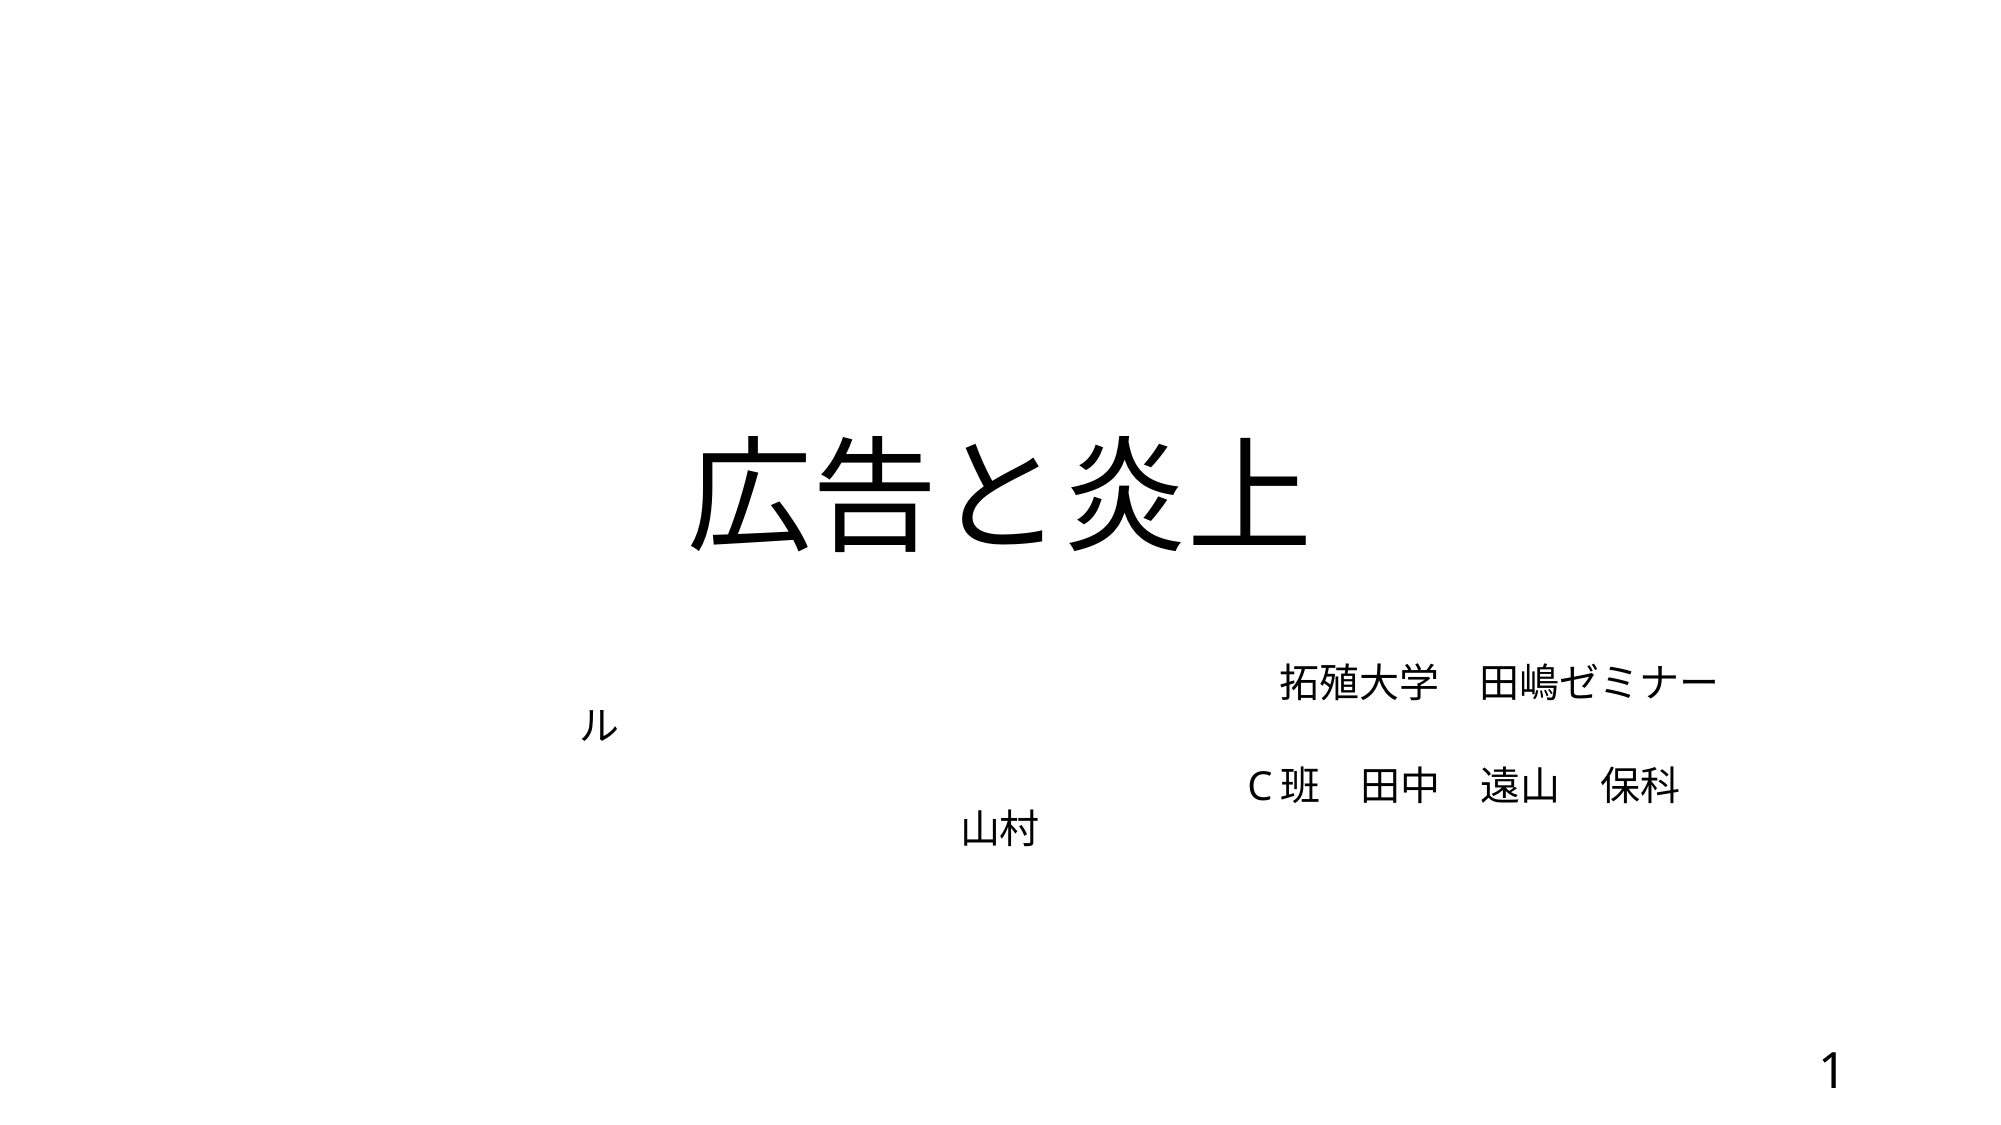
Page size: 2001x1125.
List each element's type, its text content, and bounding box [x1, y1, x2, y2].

title 広告と炎上 [249, 184, 1750, 576]
subtitle 拓殖大学 田嶋ゼミナール C班 田中 遠山 保科 山村 [249, 590, 1750, 863]
slide_number 1 [1412, 1042, 1863, 1103]
